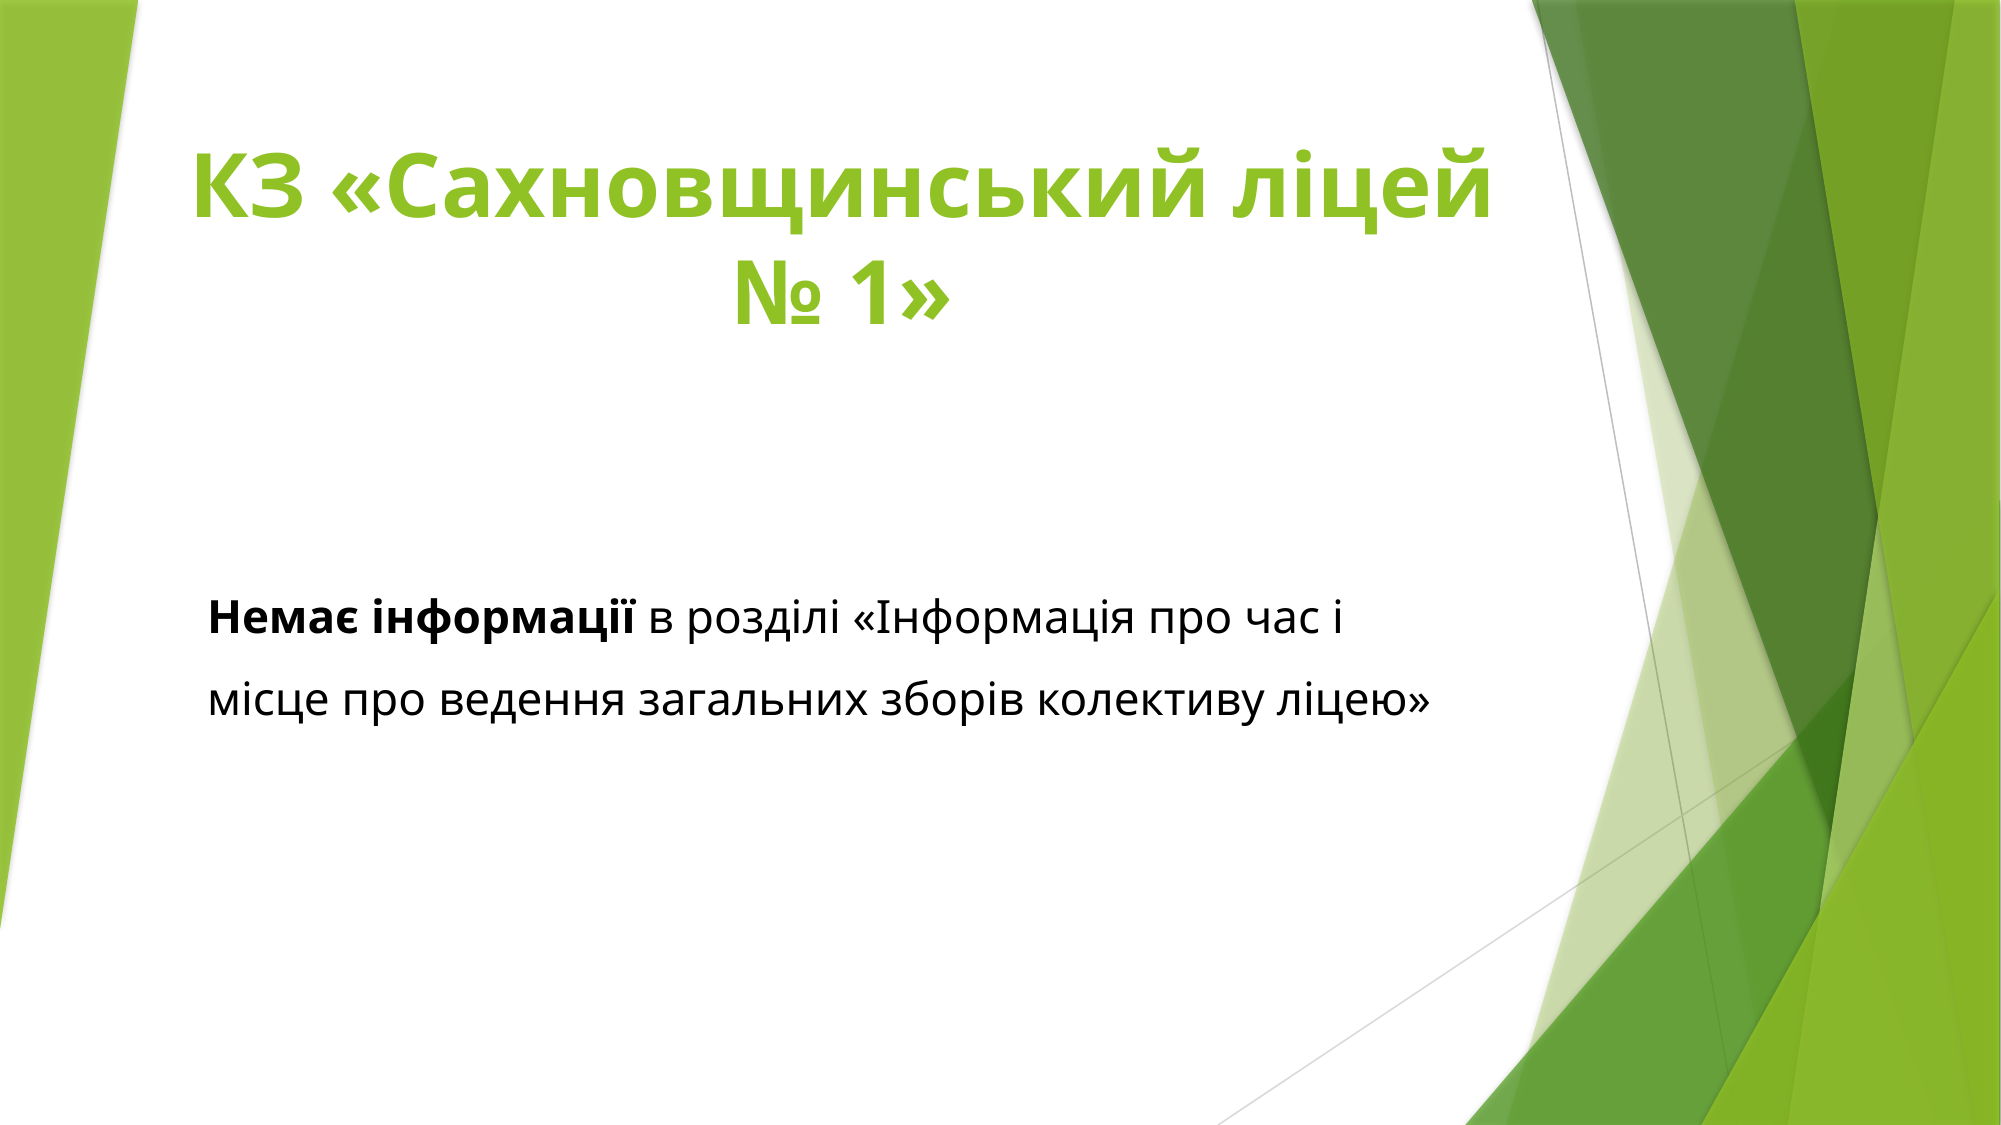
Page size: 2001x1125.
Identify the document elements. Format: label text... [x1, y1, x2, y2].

subtitle Немає інформації в розділі «Інформація про час і місце про ведення загальних зборів колективу ліцею» [192, 552, 1467, 813]
title КЗ «Сахновщинський ліцей № 1» [125, 120, 1561, 350]
